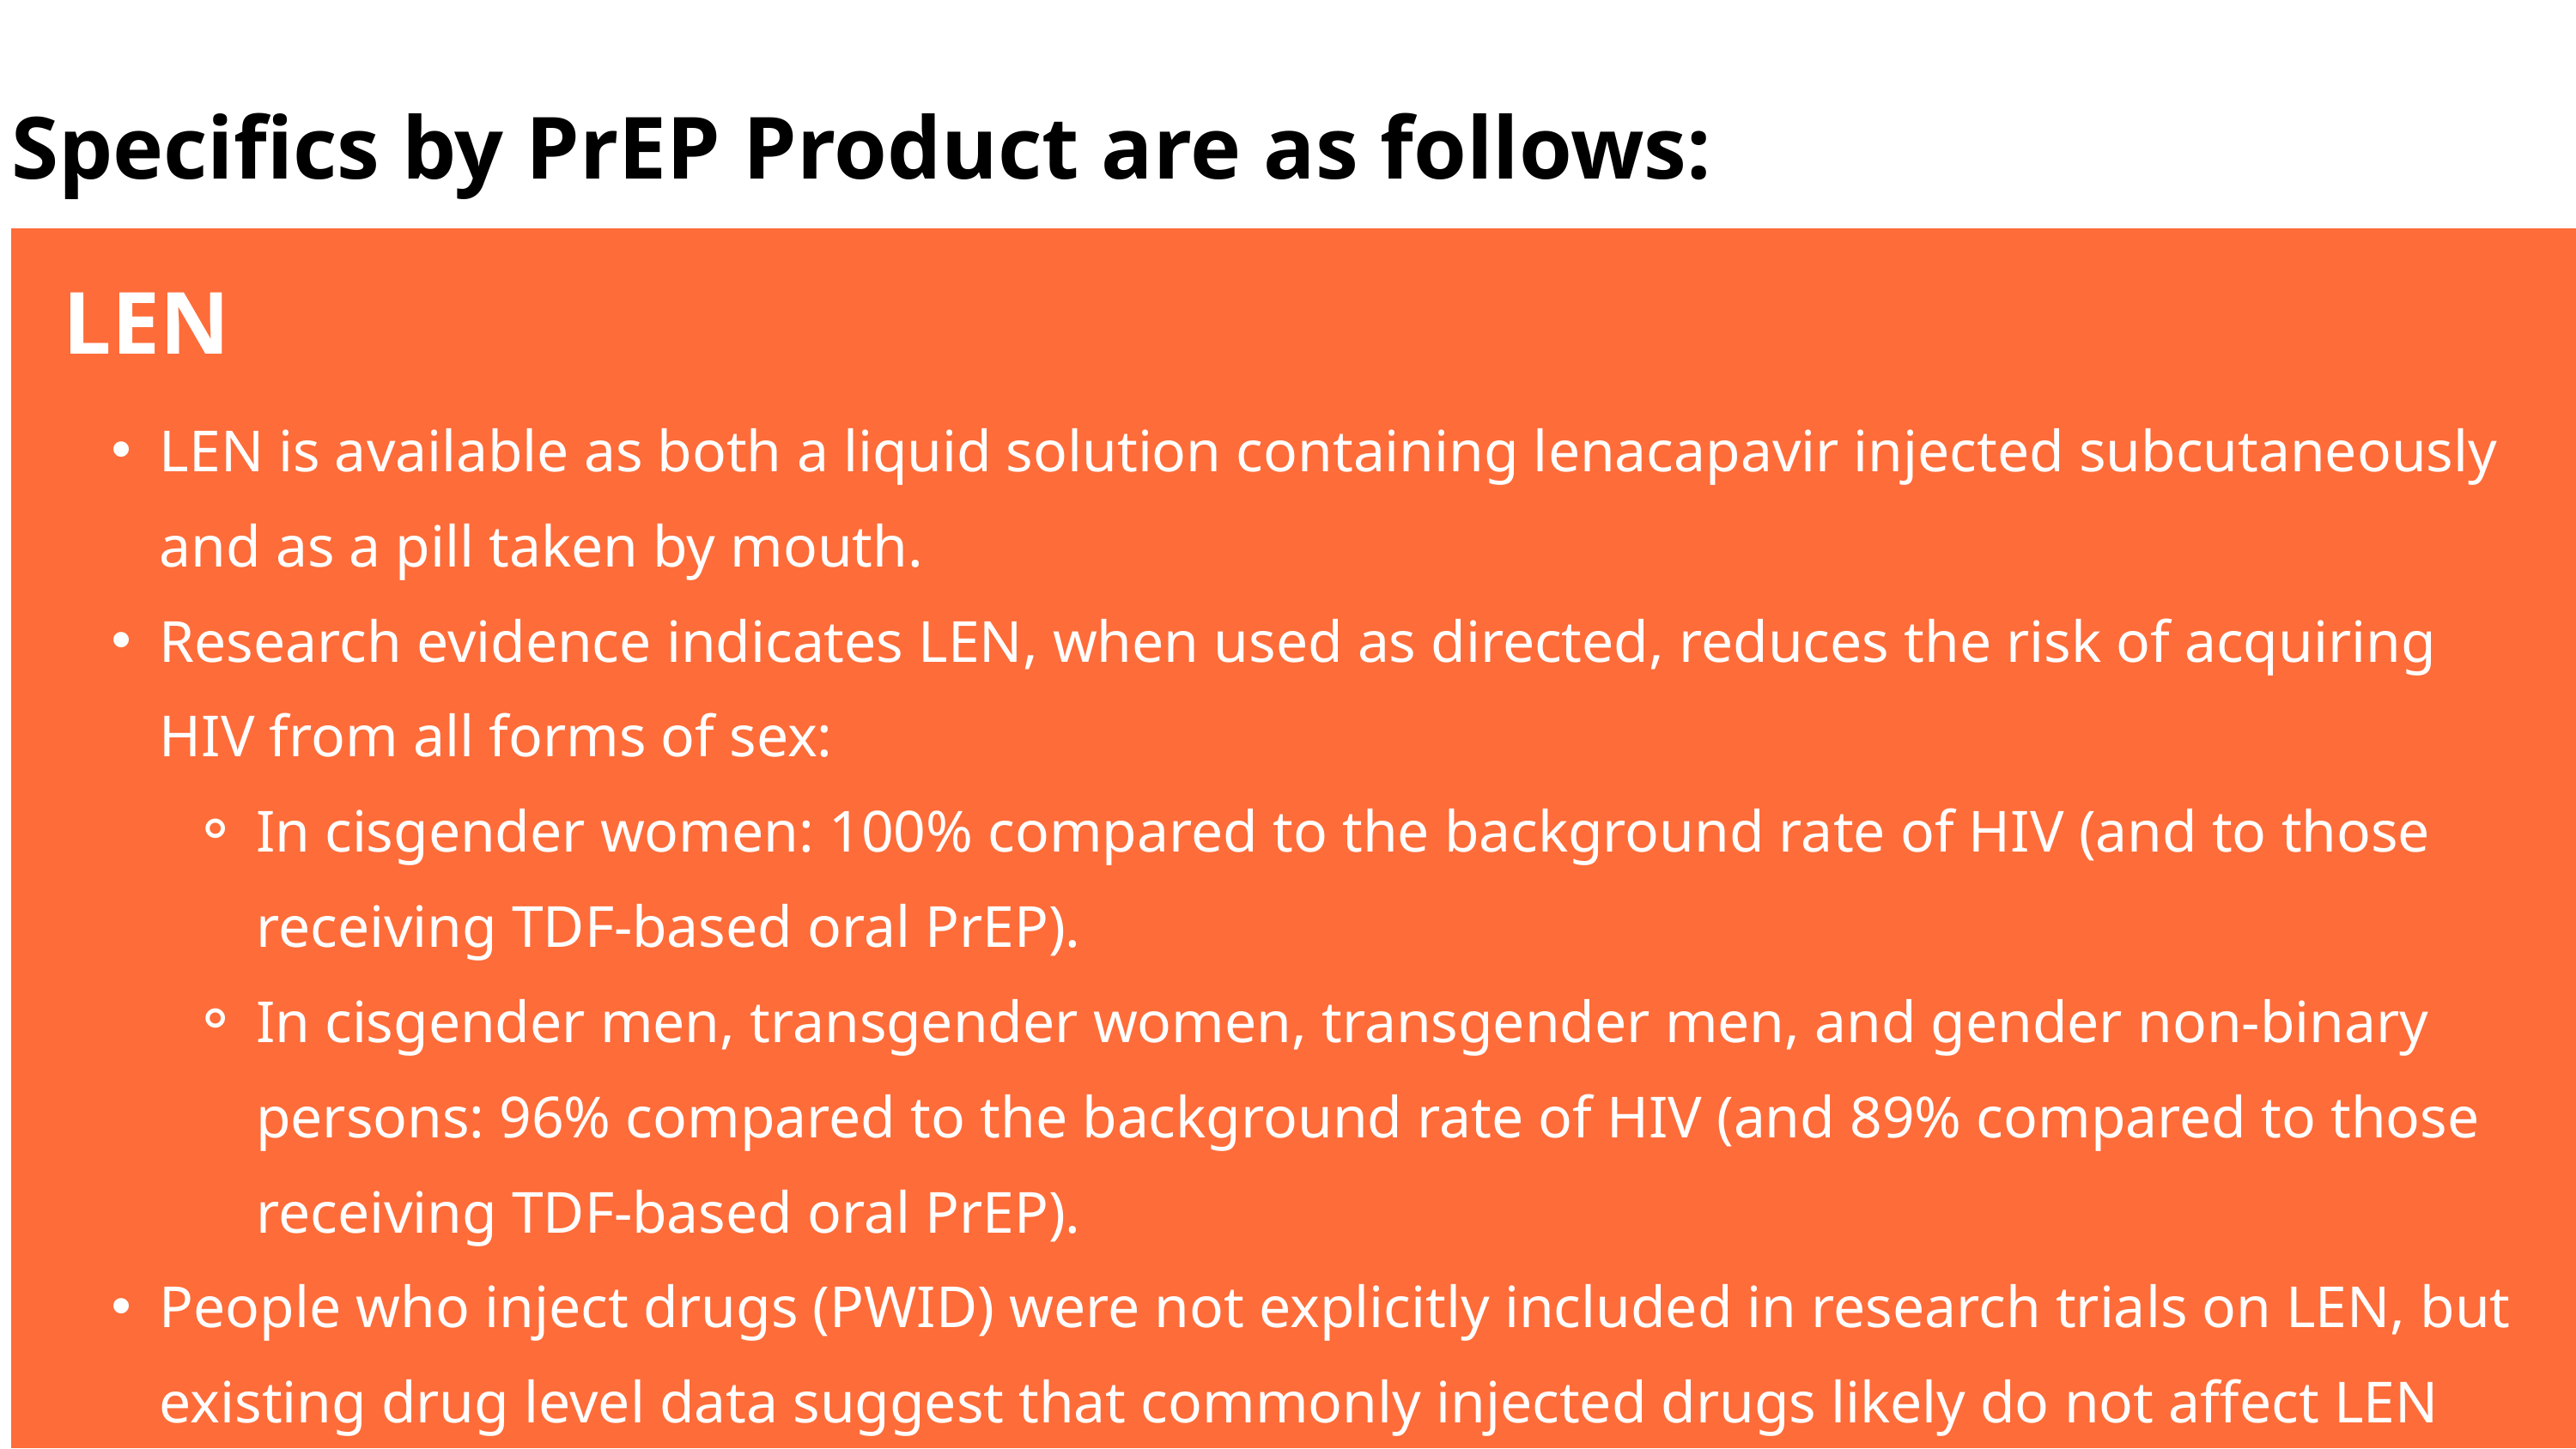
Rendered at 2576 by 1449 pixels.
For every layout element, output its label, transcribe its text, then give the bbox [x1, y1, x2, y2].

text_box Specifics by PrEP Product are as follows: [11, 53, 2195, 197]
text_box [10, 227, 2576, 1449]
